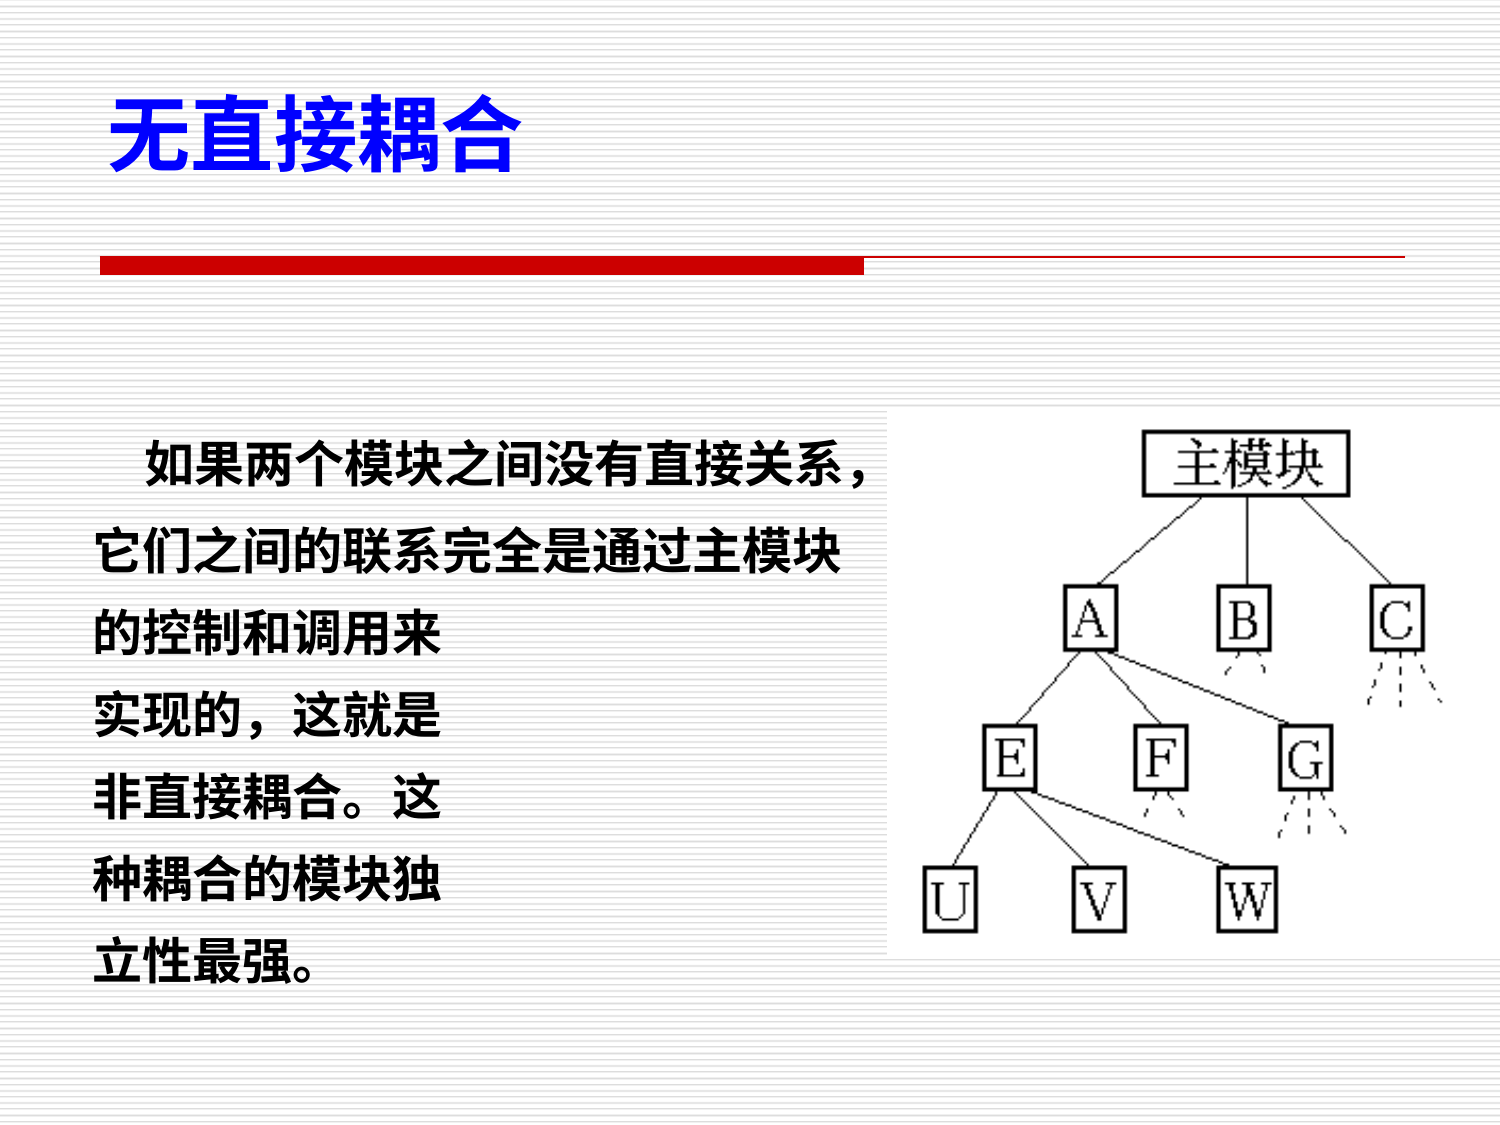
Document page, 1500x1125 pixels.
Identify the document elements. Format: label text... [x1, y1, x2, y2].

text_box 如果两个模块之间没有直接关系， 它们之间的联系完全是通过主模块 的控制和调用来 实现的，这就是 非直接耦合。这 种耦合的模块独 立性最强。 [0, 267, 1350, 1027]
picture [0, 0, 1500, 1125]
text_box 无直接耦合 [92, 67, 1106, 196]
